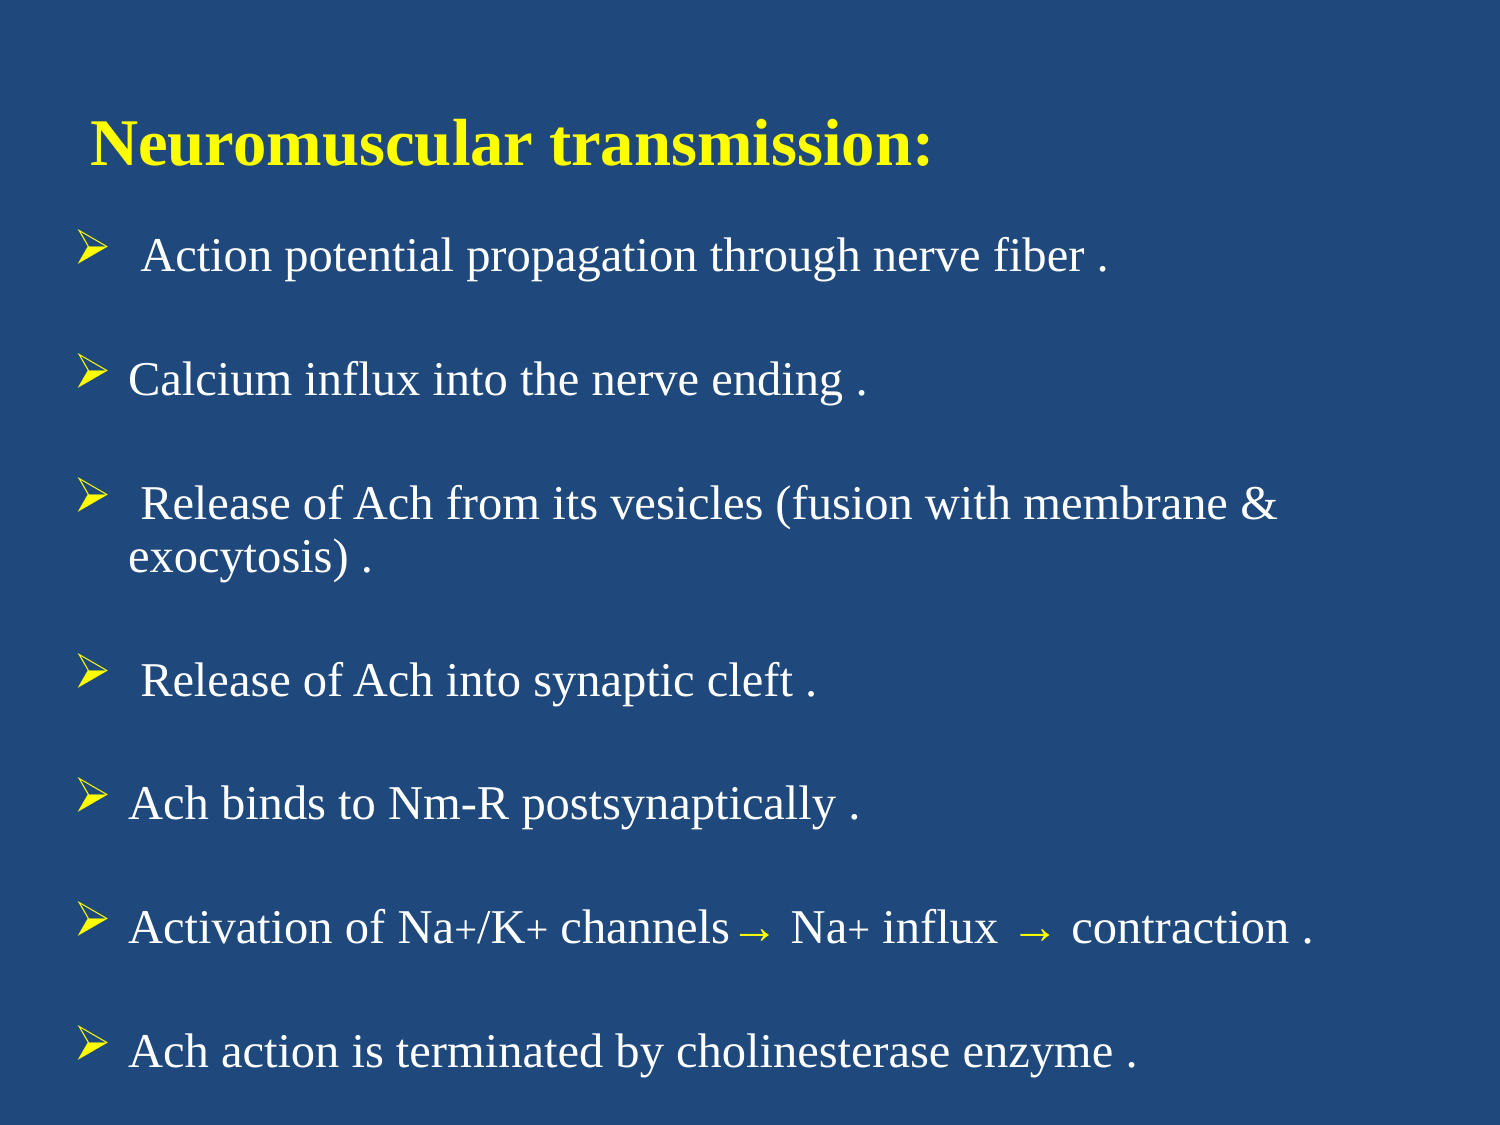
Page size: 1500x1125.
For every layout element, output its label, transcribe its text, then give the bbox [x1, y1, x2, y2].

title Neuromuscular transmission: [75, 45, 1425, 222]
list Action potential propagation through nerve fiber . Calcium influx into the nerve ending . Release of Ach from its vesicles (fusion with membrane & exocytosis) . Release of Ach into synaptic cleft . Ach binds to Nm-R postsynaptically . Activation of Na+/K+ channels→ Na+ influx → contraction . Ach action is terminated by cholinesterase enzyme . [58, 222, 1454, 1090]
